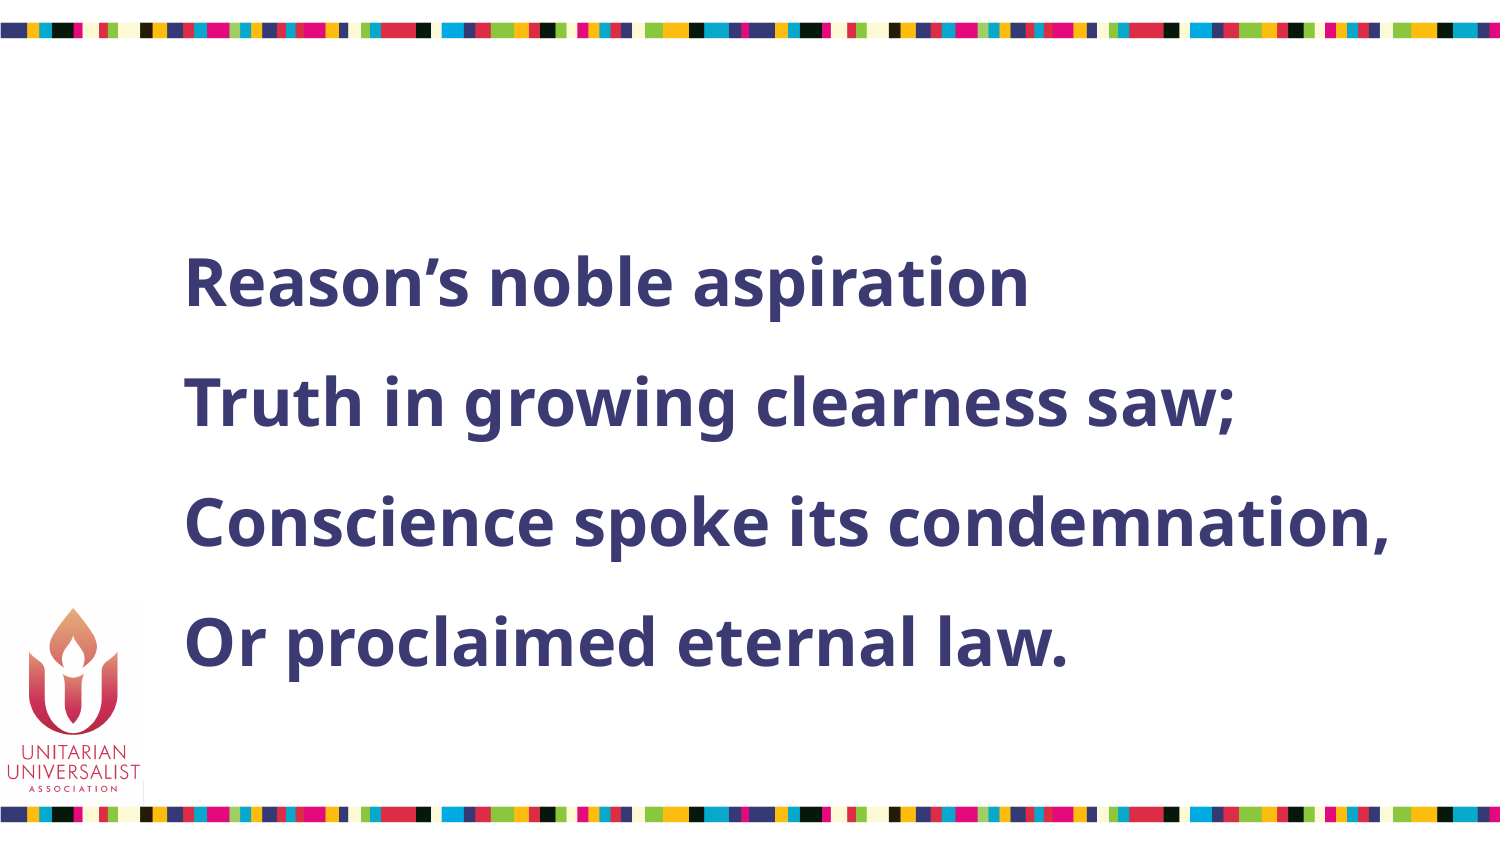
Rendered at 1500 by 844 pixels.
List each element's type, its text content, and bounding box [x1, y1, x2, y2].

text_box Reason’s noble aspiration Truth in growing clearness saw; Conscience spoke its condemnation, Or proclaimed eternal law. [168, 184, 1421, 695]
picture [0, 22, 1500, 40]
picture [0, 600, 1500, 824]
